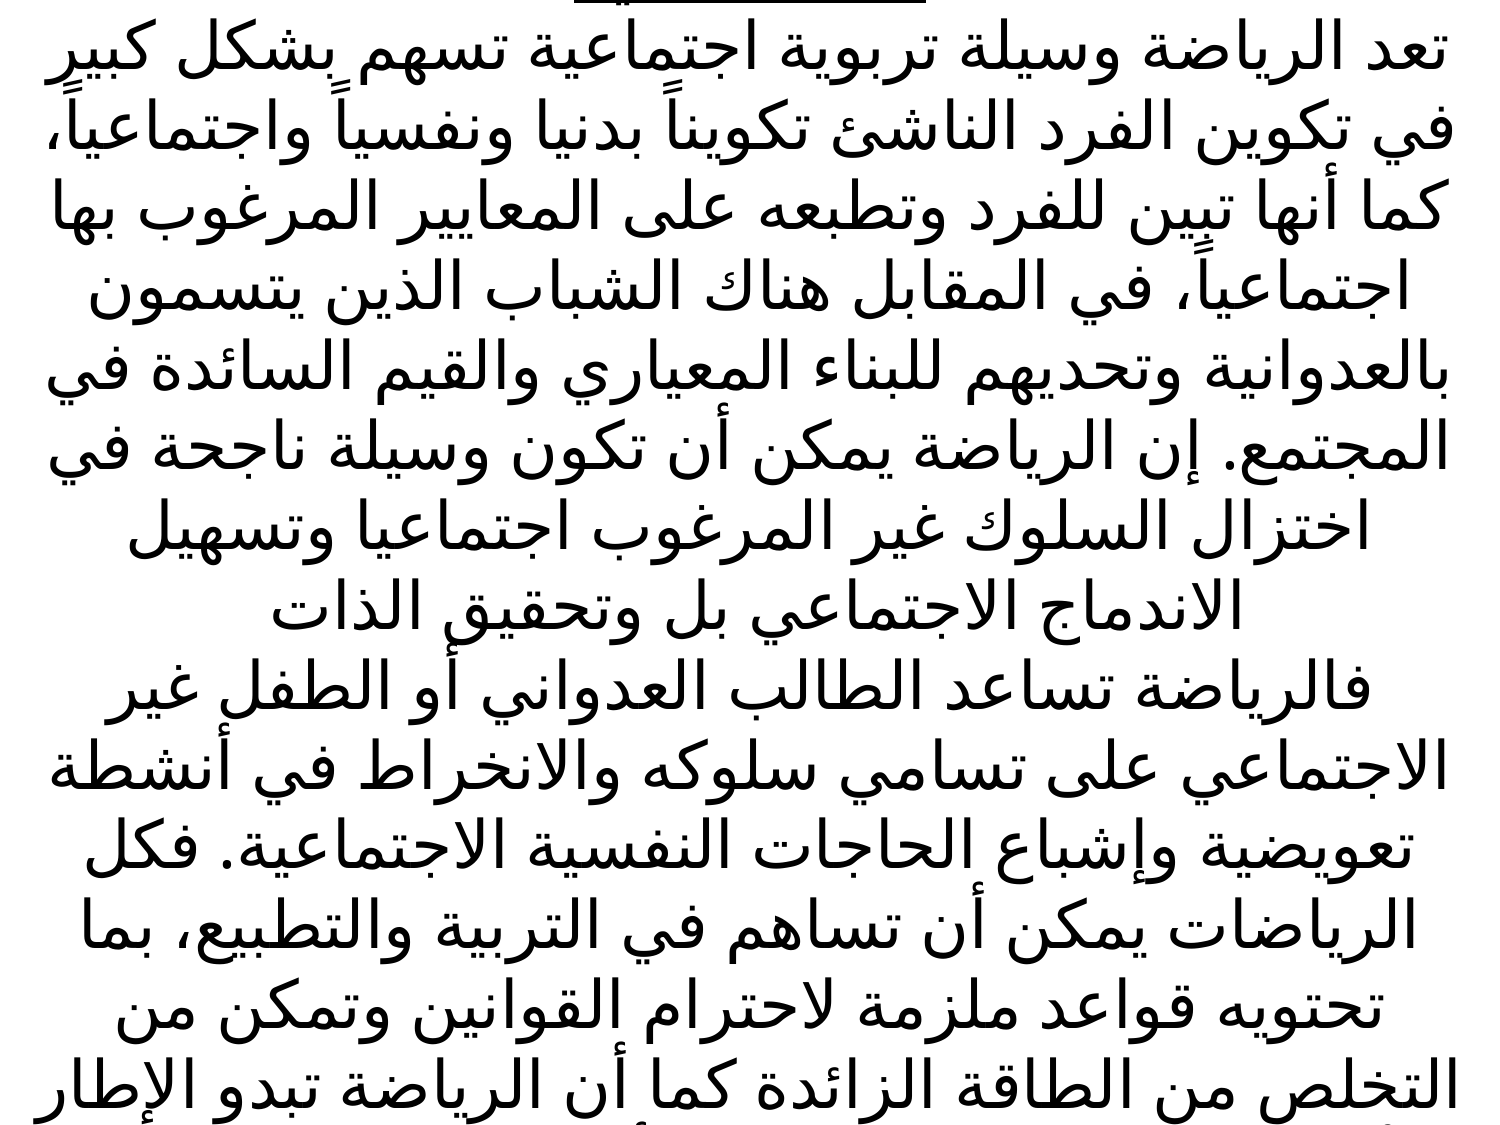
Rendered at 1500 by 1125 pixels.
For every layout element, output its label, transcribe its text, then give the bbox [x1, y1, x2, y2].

title دور الرياضة في الوقاية والعلاج من الانحراف الاجتماعي: تعد الرياضة وسيلة تربوية اجتماعية تسهم بشكل كبير في تكوين الفرد الناشئ تكويناً بدنيا ونفسياً واجتماعياً، كما أنها تبين للفرد وتطبعه على المعايير المرغوب بها اجتماعياً، في المقابل هناك الشباب الذين يتسمون بالعدوانية وتحديهم للبناء المعياري والقيم السائدة في المجتمع. إن الرياضة يمكن أن تكون وسيلة ناجحة في اختزال السلوك غير المرغوب اجتماعيا وتسهيل الاندماج الاجتماعي بل وتحقيق الذات فالرياضة تساعد الطالب العدواني أو الطفل غير الاجتماعي على تسامي سلوكه والانخراط في أنشطة تعويضية وإشباع الحاجات النفسية الاجتماعية. فكل الرياضات يمكن أن تساهم في التربية والتطبيع، بما تحتويه قواعد ملزمة لاحترام القوانين وتمكن من التخلص من الطاقة الزائدة كما أن الرياضة تبدو الإطار الأمثل لتجنب جماعات السوء أو استهلاك المخدرات. [0, 0, 1500, 1125]
